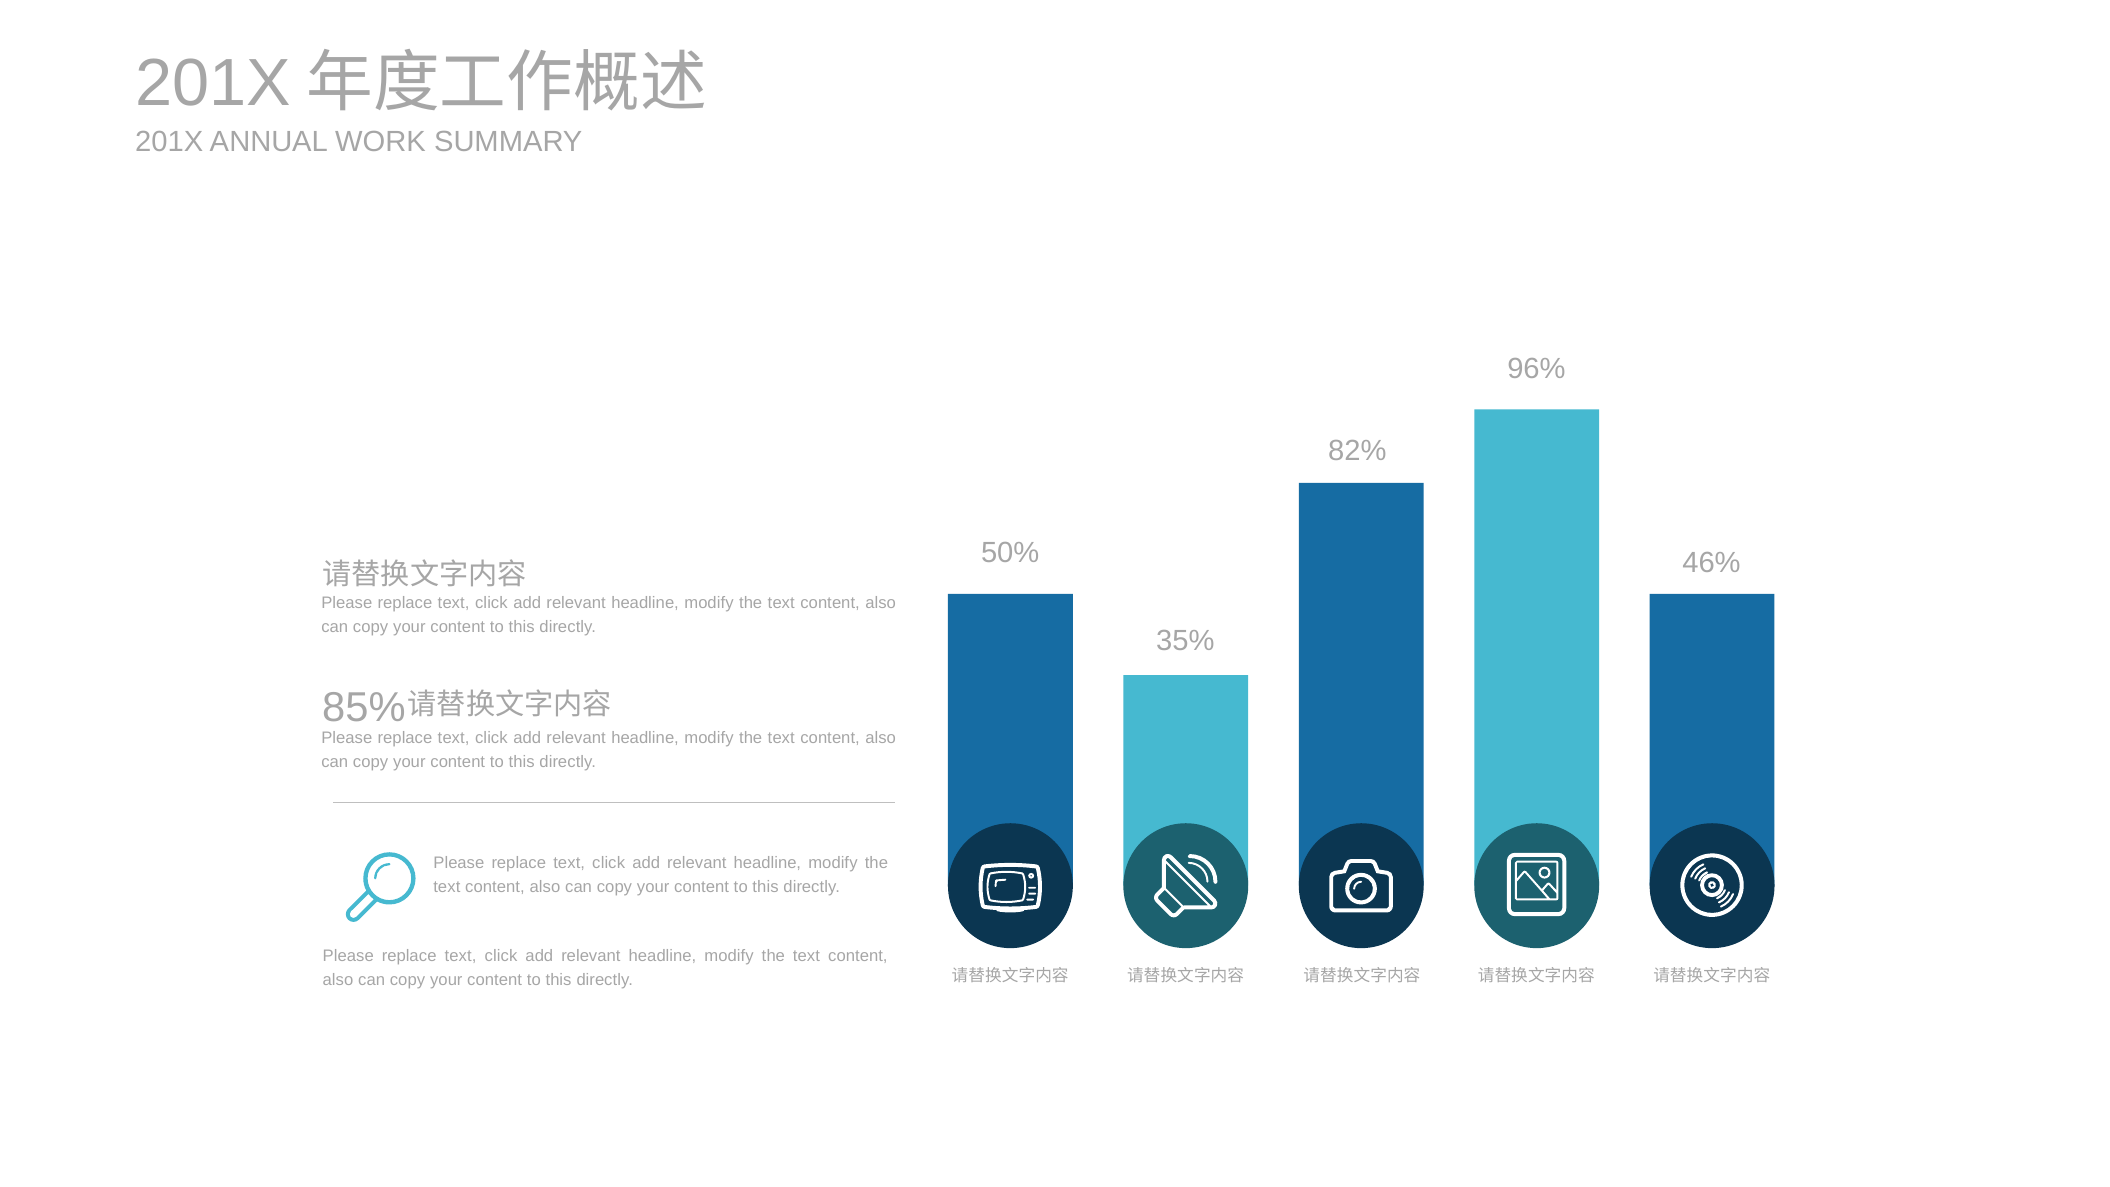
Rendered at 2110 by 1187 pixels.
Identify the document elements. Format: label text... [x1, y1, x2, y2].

text_box 请替换文字内容 [1477, 960, 1596, 985]
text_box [345, 852, 416, 922]
text_box 82% [1328, 424, 1387, 467]
text_box [947, 593, 1074, 875]
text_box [978, 862, 1043, 913]
text_box 请替换文字内容 [1653, 960, 1771, 985]
text_box [1473, 822, 1601, 950]
text_box 201X ANNUAL WORK SUMMARY [135, 122, 596, 158]
text_box 请替换文字内容 [1127, 961, 1245, 985]
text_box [1329, 858, 1393, 913]
text_box [1649, 593, 1776, 877]
text_box Please replace text, click add relevant headline, modify the text content, also can copy your content to this directly. [321, 588, 897, 637]
text_box 请替换文字内容 [1303, 961, 1421, 985]
text_box [1297, 822, 1425, 950]
text_box [1473, 408, 1600, 875]
text_box Please replace text, click add relevant headline, modify the text content, also can copy your content to this directly. [321, 723, 897, 772]
text_box 35% [1156, 614, 1215, 657]
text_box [1153, 853, 1218, 918]
text_box Please replace text, click add relevant headline, modify the text content, also can copy your content to this directly. [433, 847, 889, 896]
text_box Please replace text, click add relevant headline, modify the text content, also can copy your content to this directly. [322, 941, 889, 989]
text_box [1122, 674, 1249, 876]
text_box 85% [322, 669, 406, 723]
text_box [1680, 853, 1744, 917]
text_box 50% [980, 526, 1040, 569]
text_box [1506, 852, 1567, 917]
text_box 96% [1507, 341, 1566, 384]
text_box 46% [1682, 536, 1742, 579]
text_box 请替换文字内容 [322, 548, 528, 588]
text_box [1298, 482, 1425, 876]
text_box [1122, 822, 1250, 950]
text_box [1648, 822, 1776, 950]
text_box 请替换文字内容 [407, 678, 686, 721]
text_box 请替换文字内容 [951, 961, 1070, 985]
text_box [946, 822, 1074, 950]
text_box 201X年度工作概述 [135, 38, 783, 119]
